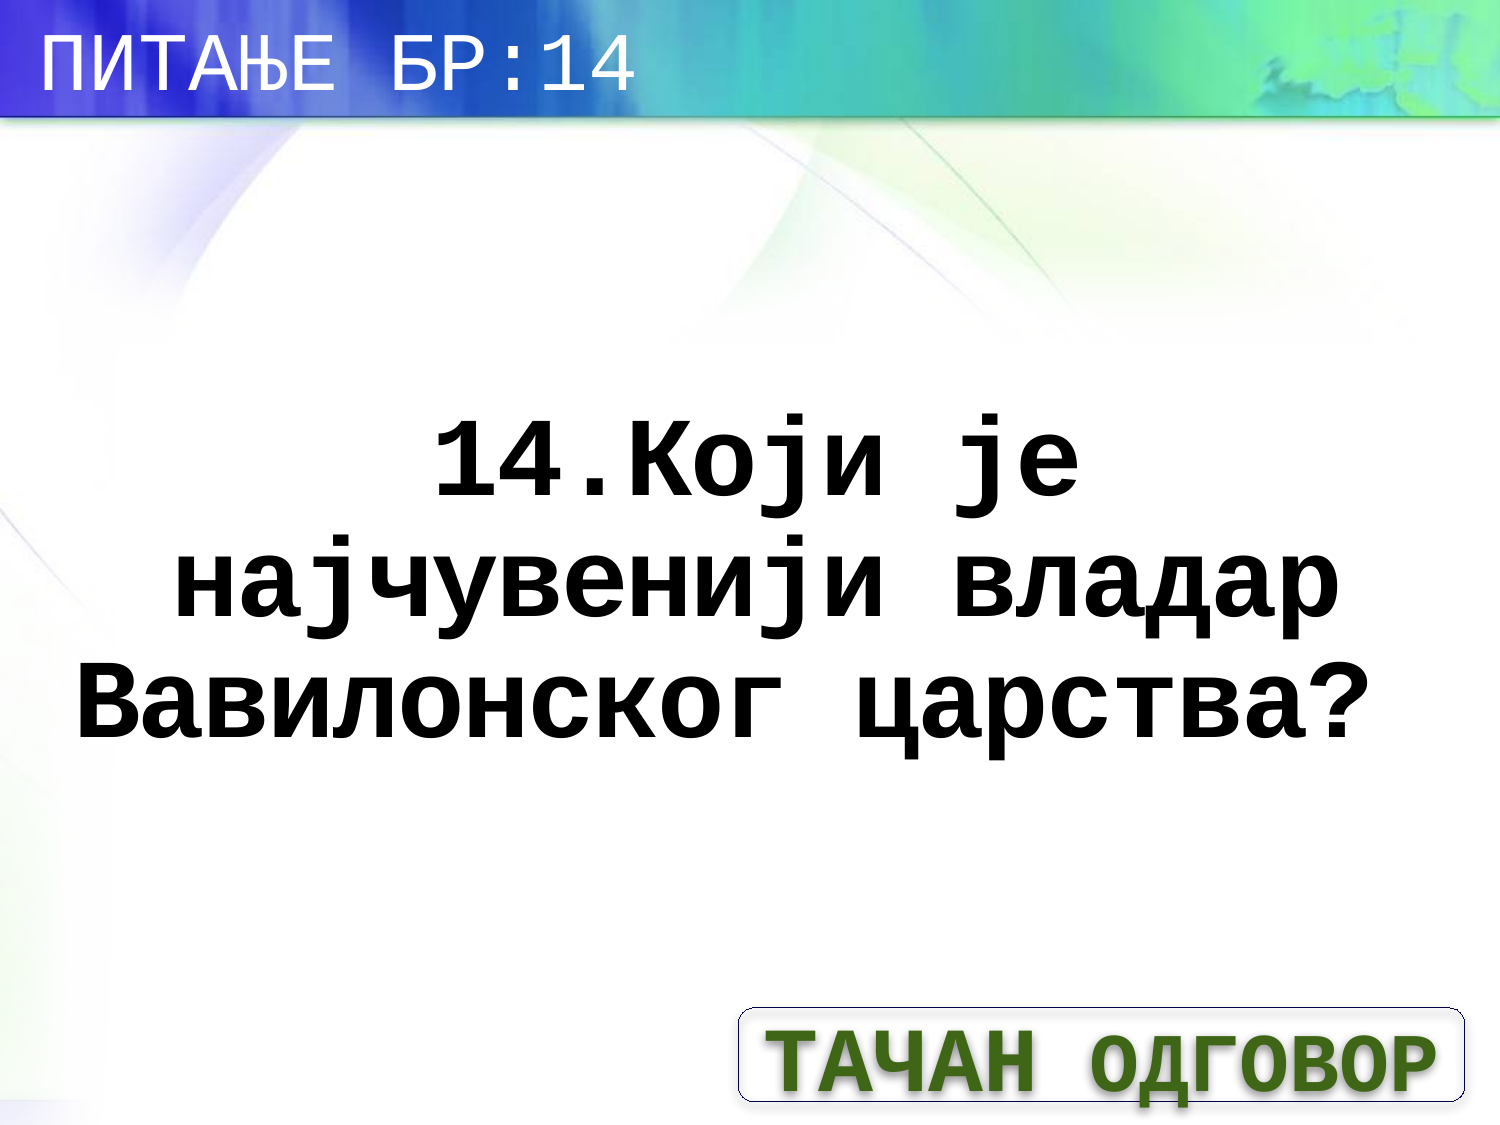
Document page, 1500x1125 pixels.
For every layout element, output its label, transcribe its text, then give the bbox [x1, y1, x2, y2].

text_box ПИТАЊЕ БР:14 [23, 0, 692, 115]
title 14.Који је најчувенији владар Вавилонског царства? [70, 246, 1442, 914]
text_box ТАЧАН ОДГОВОР [738, 1007, 1465, 1102]
picture [0, 0, 1500, 1125]
